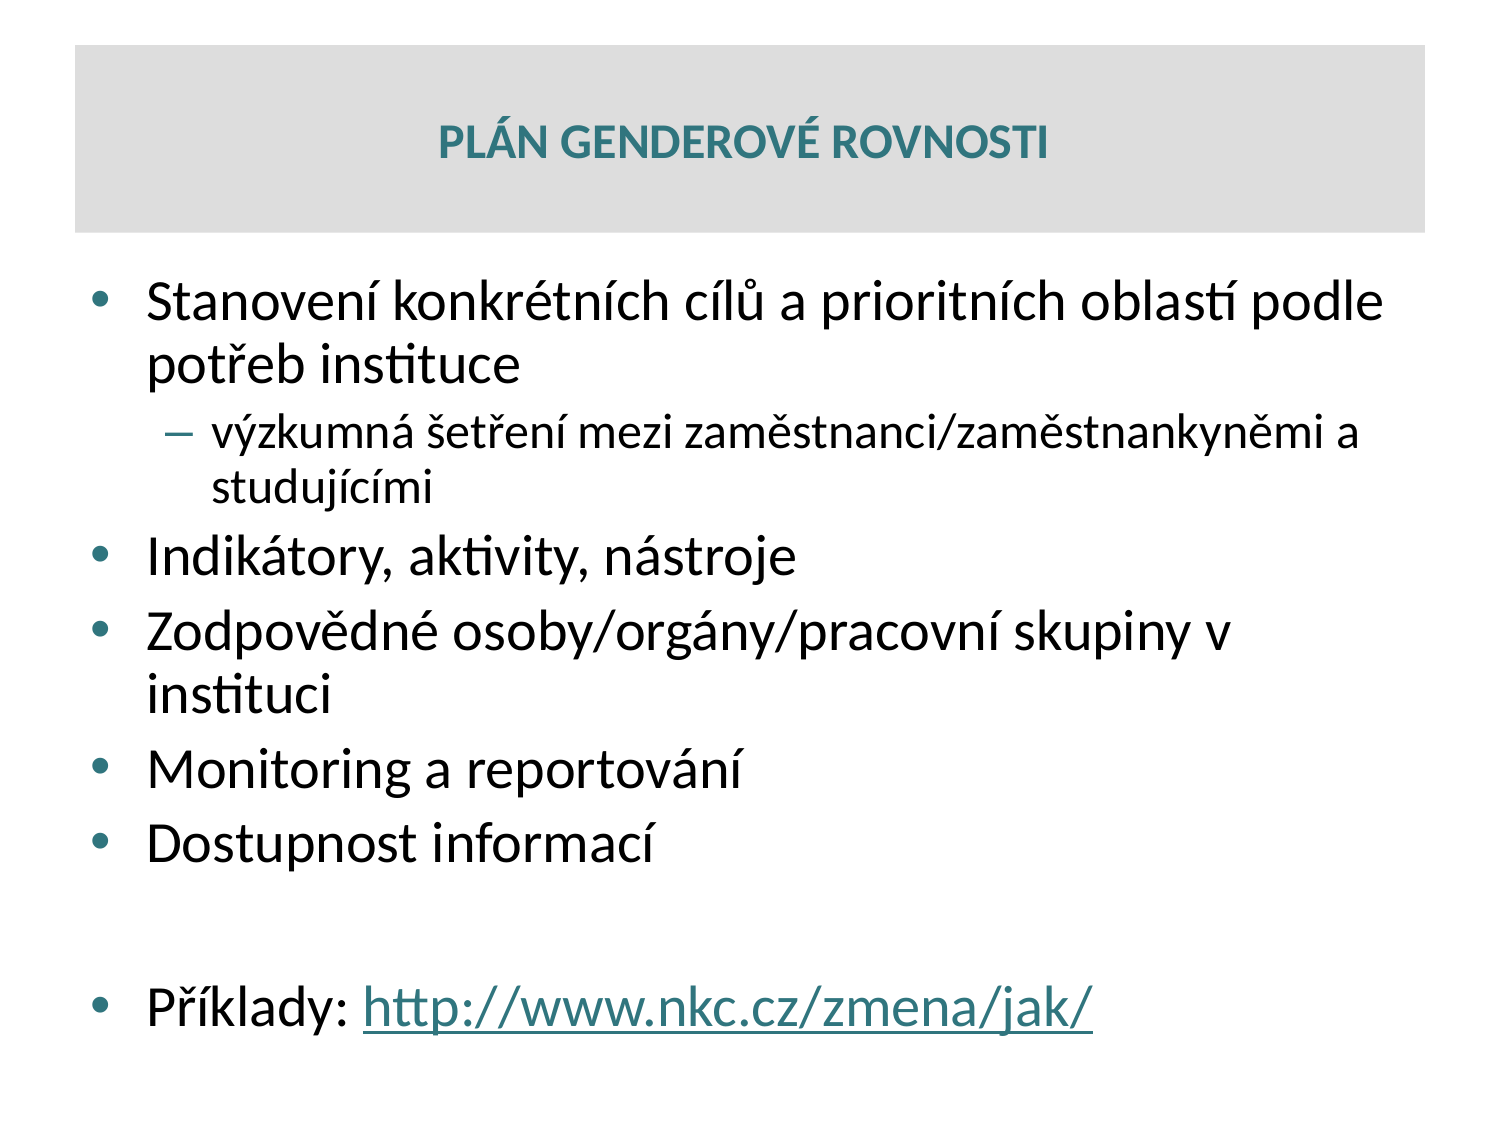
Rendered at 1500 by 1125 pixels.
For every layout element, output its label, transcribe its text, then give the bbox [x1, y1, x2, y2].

title PLÁN GENDEROVÉ ROVNOSTI [74, 44, 1426, 233]
list Stanovení konkrétních cílů a prioritních oblastí podle potřeb instituce výzkumná šetření mezi zaměstnanci/zaměstnankyněmi a studujícími Indikátory, aktivity, nástroje Zodpovědné osoby/orgány/pracovní skupiny v instituci Monitoring a reportování Dostupnost informací Příklady: http://www.nkc.cz/zmena/jak/ [74, 262, 1426, 1006]
